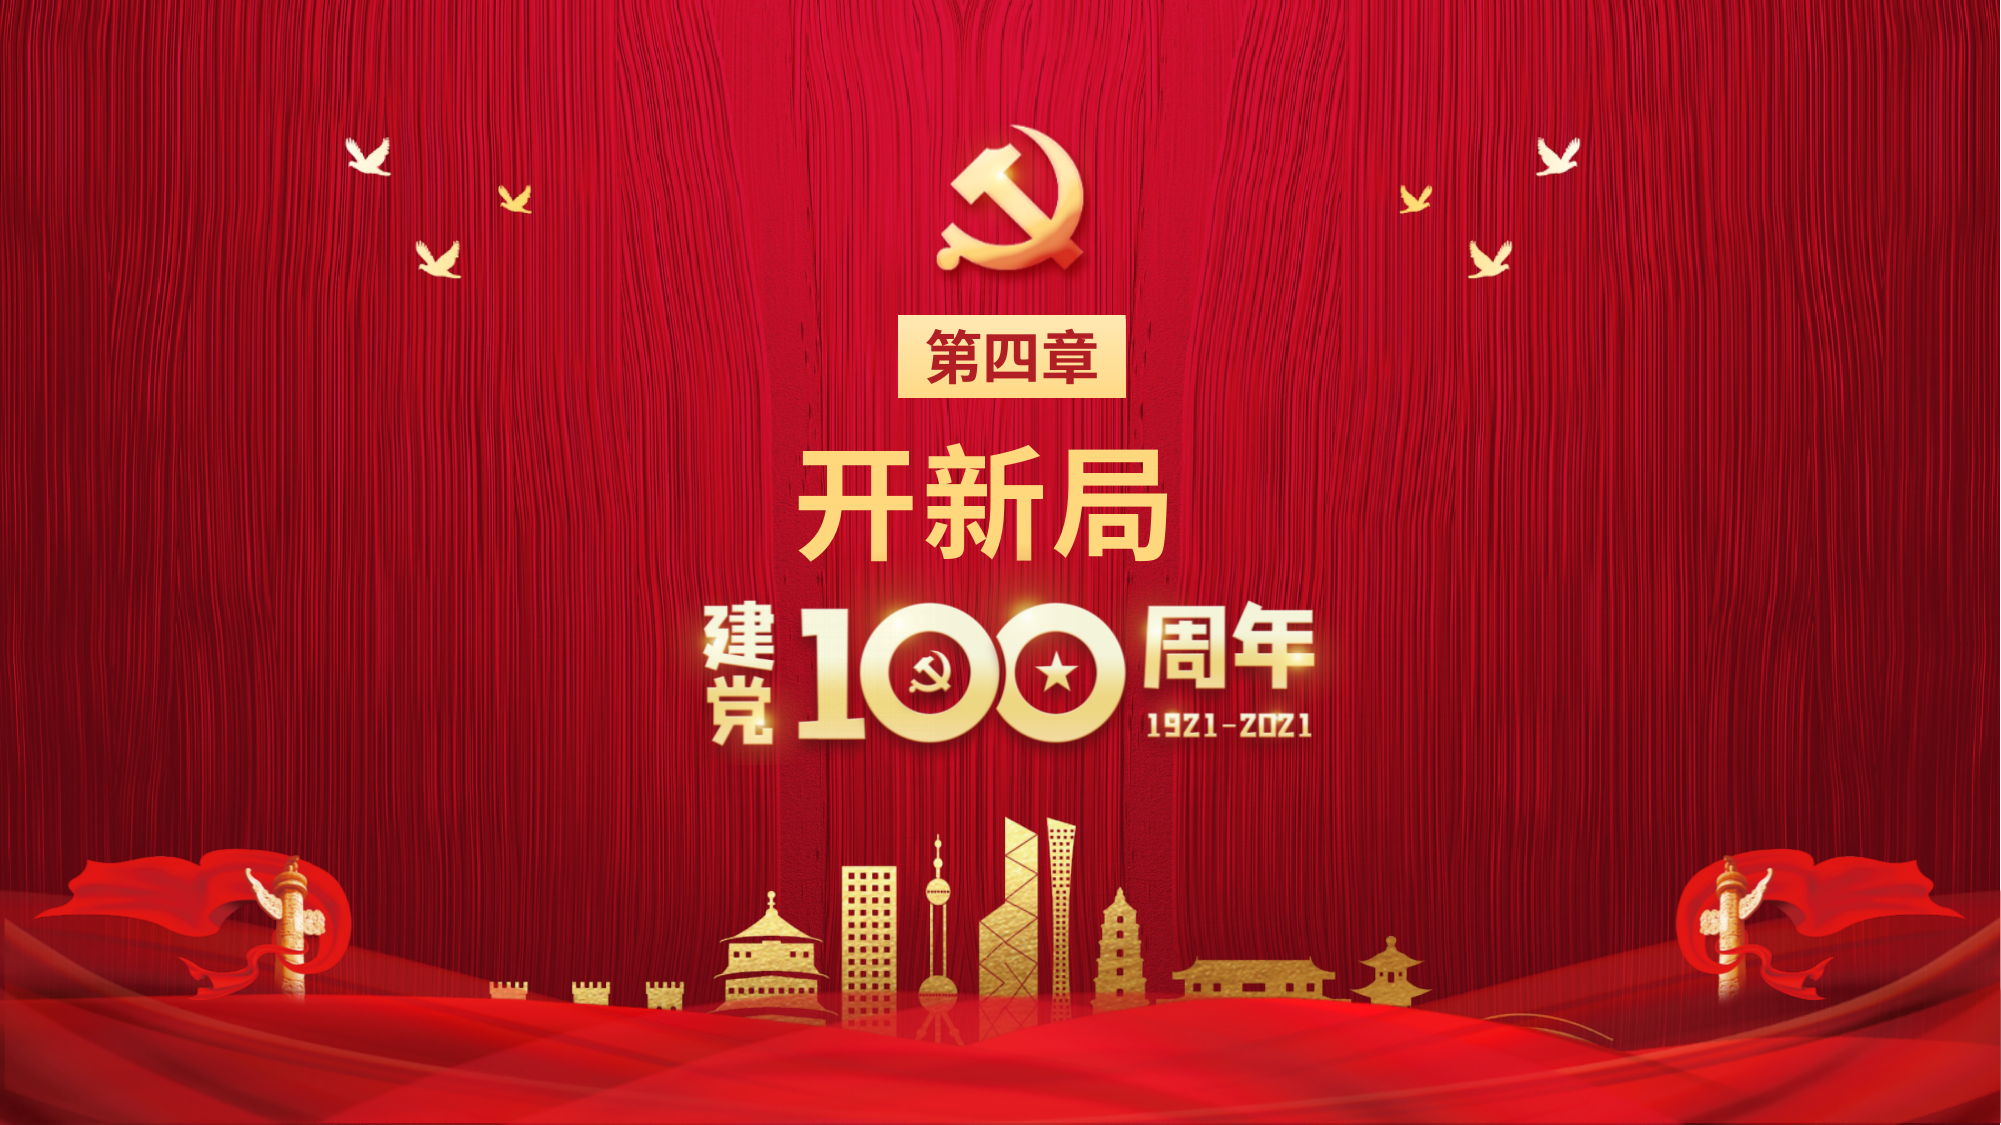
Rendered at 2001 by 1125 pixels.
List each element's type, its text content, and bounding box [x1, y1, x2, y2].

text_box 第四章 [898, 314, 1126, 398]
picture [0, 0, 2001, 1125]
text_box 开新局 [778, 418, 1245, 544]
